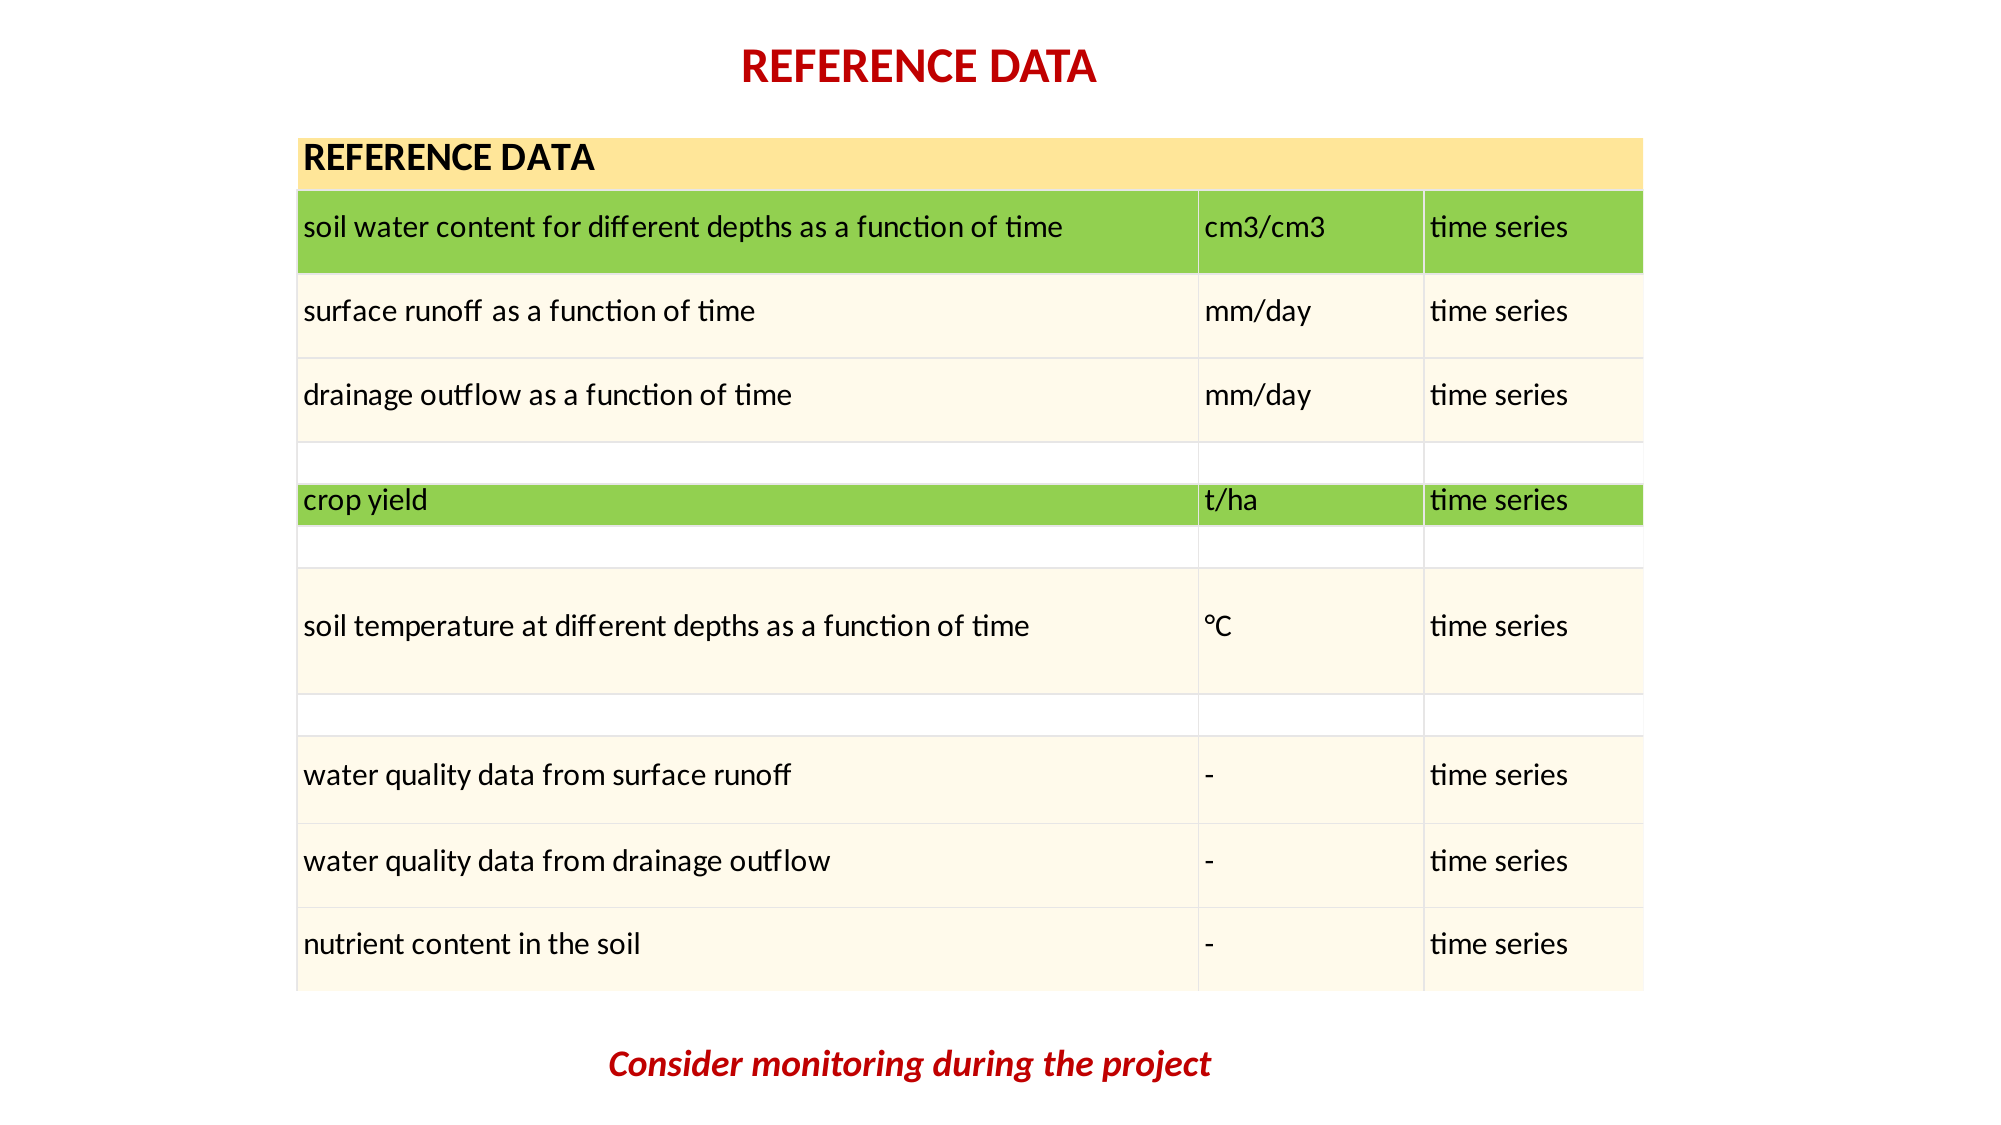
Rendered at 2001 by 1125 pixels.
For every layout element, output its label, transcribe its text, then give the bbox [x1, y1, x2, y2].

picture [296, 136, 1645, 993]
text_box Consider monitoring during the project [593, 1031, 1301, 1092]
text_box REFERENCE DATA [169, 32, 1670, 112]
